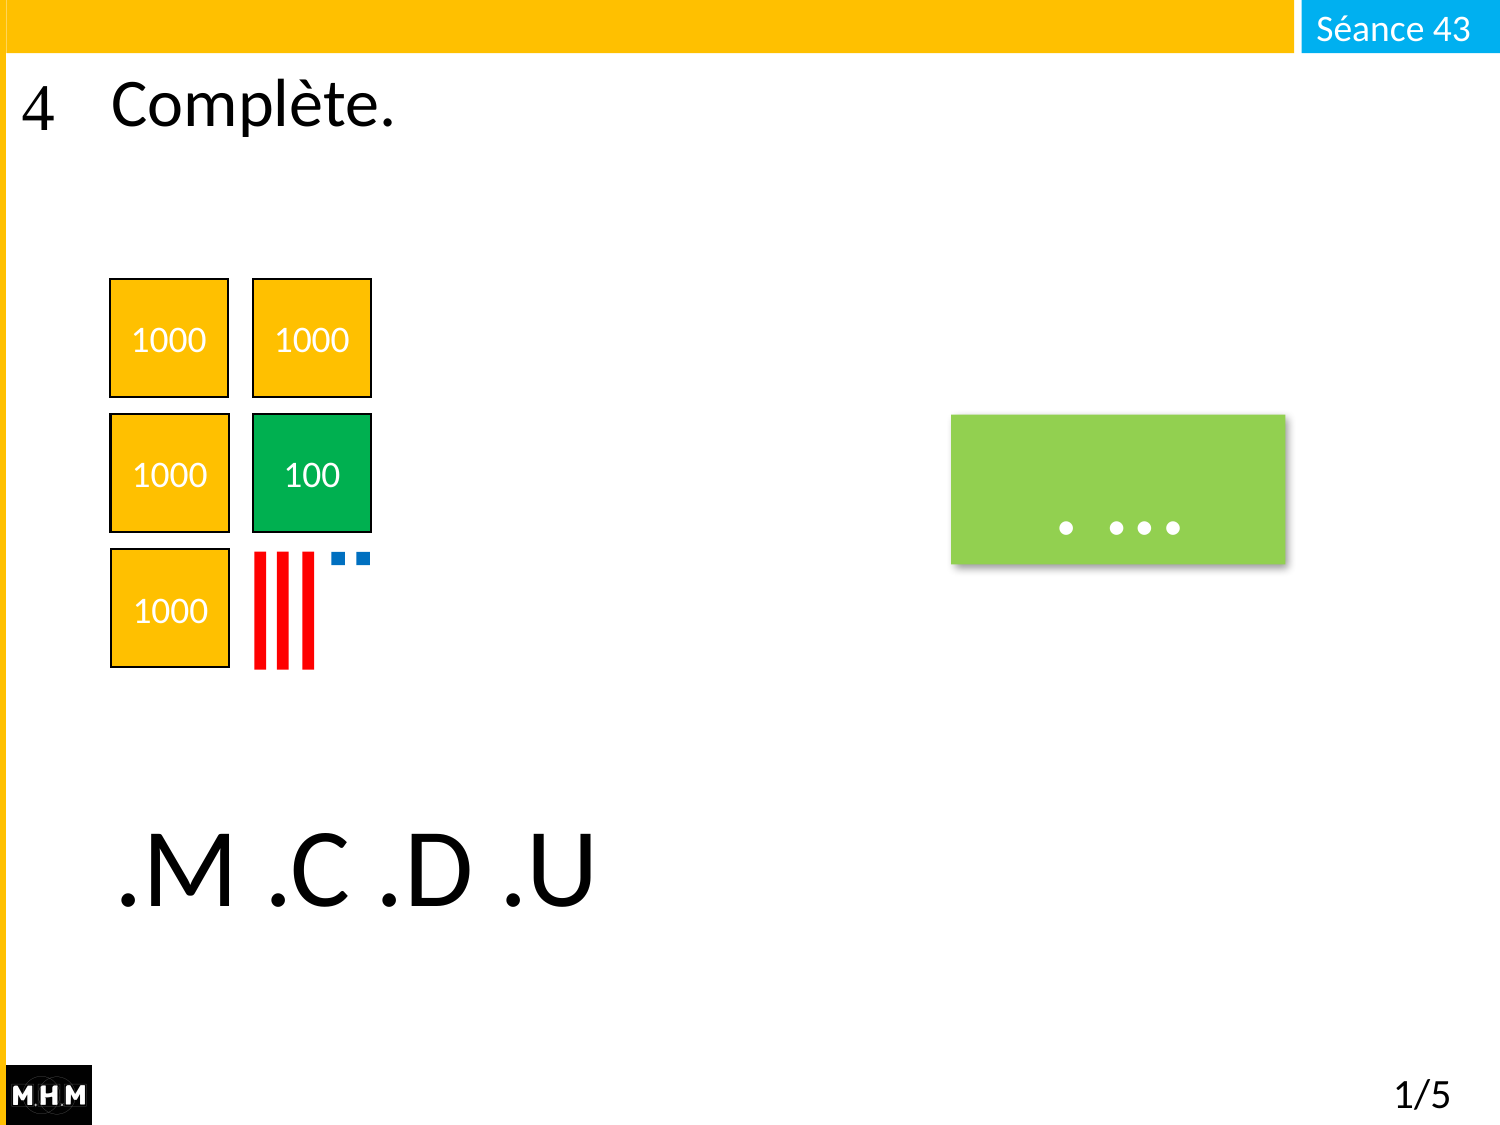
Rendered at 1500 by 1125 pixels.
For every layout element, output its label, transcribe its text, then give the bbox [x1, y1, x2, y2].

text_box 1000 [252, 278, 372, 398]
text_box 1000 [109, 413, 230, 533]
text_box 100 [252, 413, 372, 533]
text_box .M .C .D .U [99, 786, 804, 937]
text_box . … [951, 414, 1286, 565]
text_box 1000 [110, 548, 230, 668]
text_box [253, 551, 267, 671]
list 1/5 [1344, 1064, 1500, 1125]
text_box [276, 551, 290, 671]
text_box [301, 551, 315, 671]
text_box [330, 551, 346, 566]
picture [6, 1065, 92, 1125]
title Complète. [96, 60, 1391, 150]
text_box [355, 551, 371, 566]
text_box 1000 [109, 278, 229, 398]
